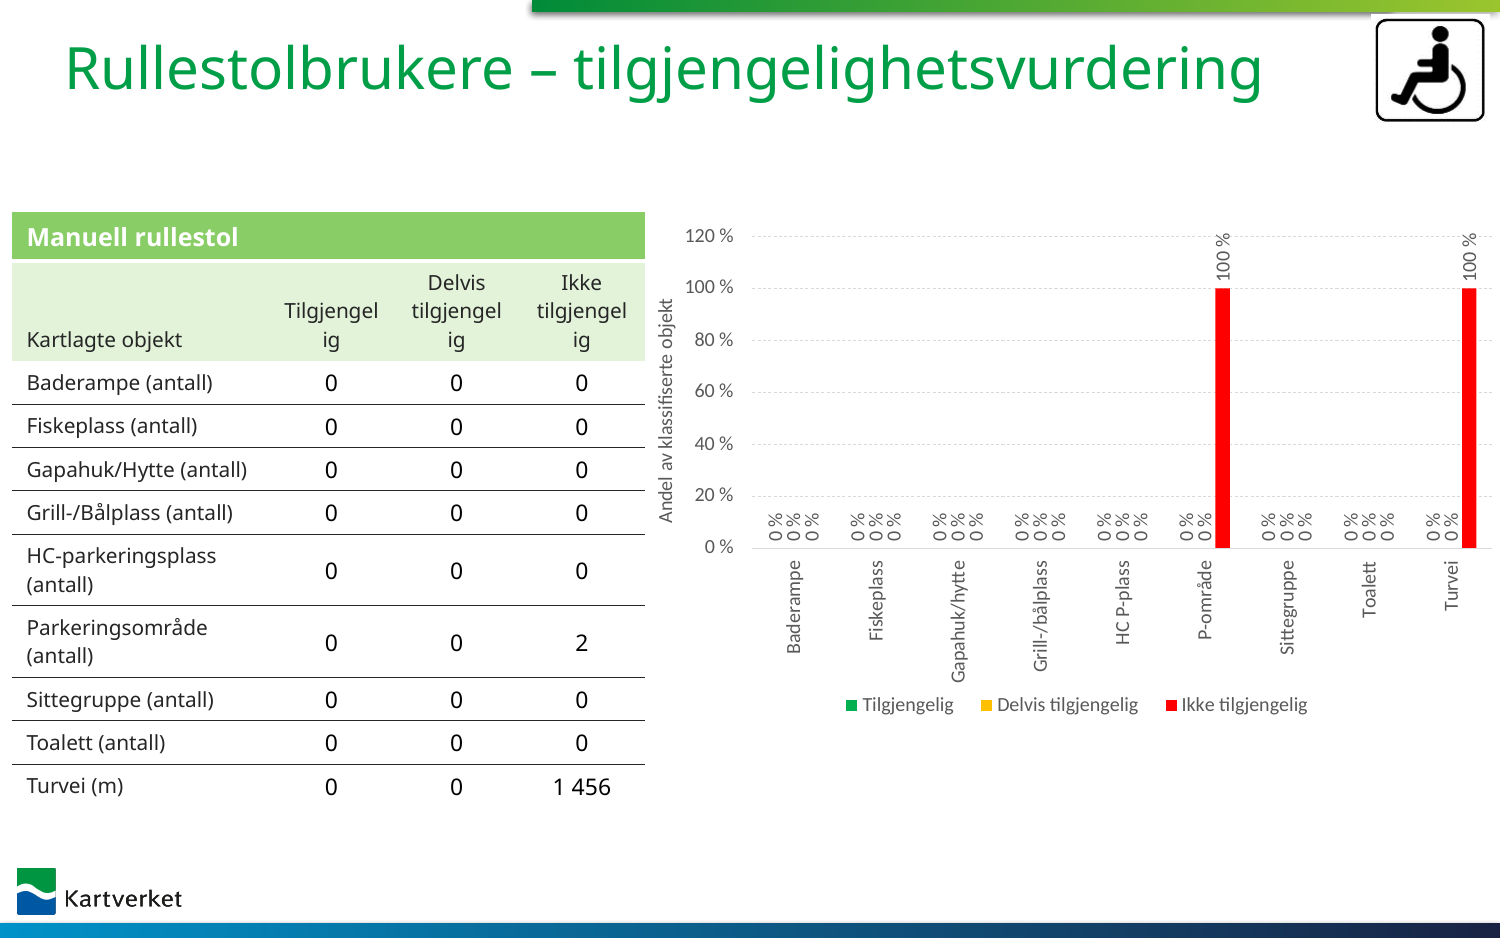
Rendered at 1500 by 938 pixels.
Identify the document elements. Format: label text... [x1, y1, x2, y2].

table_header Manuell rullestol [12, 212, 645, 259]
table_cell Tilgjengelig [269, 263, 394, 361]
table_cell 0 [269, 448, 394, 490]
table_cell 0 [269, 765, 394, 807]
table_cell 0 [394, 405, 519, 447]
table_cell Baderampe (antall) [12, 361, 269, 404]
table_cell Fiskeplass (antall) [12, 405, 269, 447]
table_cell 0 [519, 491, 638, 534]
table_cell 0 [269, 361, 394, 404]
table_cell 0 [269, 405, 394, 447]
table_cell 0 [519, 721, 645, 764]
table_cell 0 [394, 678, 519, 720]
table_cell 0 [269, 606, 394, 677]
table_cell 0 [269, 721, 394, 764]
table_cell 0 [394, 361, 519, 404]
table_cell 0 [394, 606, 519, 677]
table_cell 2 [519, 606, 638, 677]
table_cell 0 [394, 535, 519, 605]
table_cell 0 [394, 765, 519, 807]
table_cell 0 [519, 448, 638, 490]
table_cell Parkeringsområde (antall) [12, 606, 269, 677]
picture [1371, 13, 1491, 127]
table_cell 0 [269, 491, 394, 534]
table_cell Ikke tilgjengelig [519, 263, 638, 361]
table_cell Grill-/Bålplass (antall) [12, 491, 269, 534]
table_cell 0 [394, 448, 519, 490]
table_cell 0 [269, 678, 394, 720]
table_cell 0 [394, 491, 519, 534]
table_cell 0 [269, 535, 394, 605]
table_cell Gapahuk/Hytte (antall) [12, 448, 269, 490]
table_cell Sittegruppe (antall) [12, 678, 269, 720]
table_cell 0 [519, 361, 638, 404]
table_cell 0 [519, 405, 638, 447]
table_cell Kartlagte objekt [12, 263, 269, 361]
table_cell 0 [519, 535, 638, 605]
table_cell 1 456 [519, 765, 645, 807]
table_cell HC-parkeringsplass (antall) [12, 535, 269, 605]
table_cell 0 [519, 678, 638, 720]
table_cell Toalett (antall) [12, 721, 269, 764]
table_cell Turvei (m) [12, 765, 269, 807]
table_cell Delvis tilgjengelig [394, 263, 519, 361]
table_cell 0 [394, 721, 519, 764]
picture [643, 218, 1500, 728]
text_box Rullestolbrukere – tilgjengelighetsvurdering [49, 12, 1372, 109]
